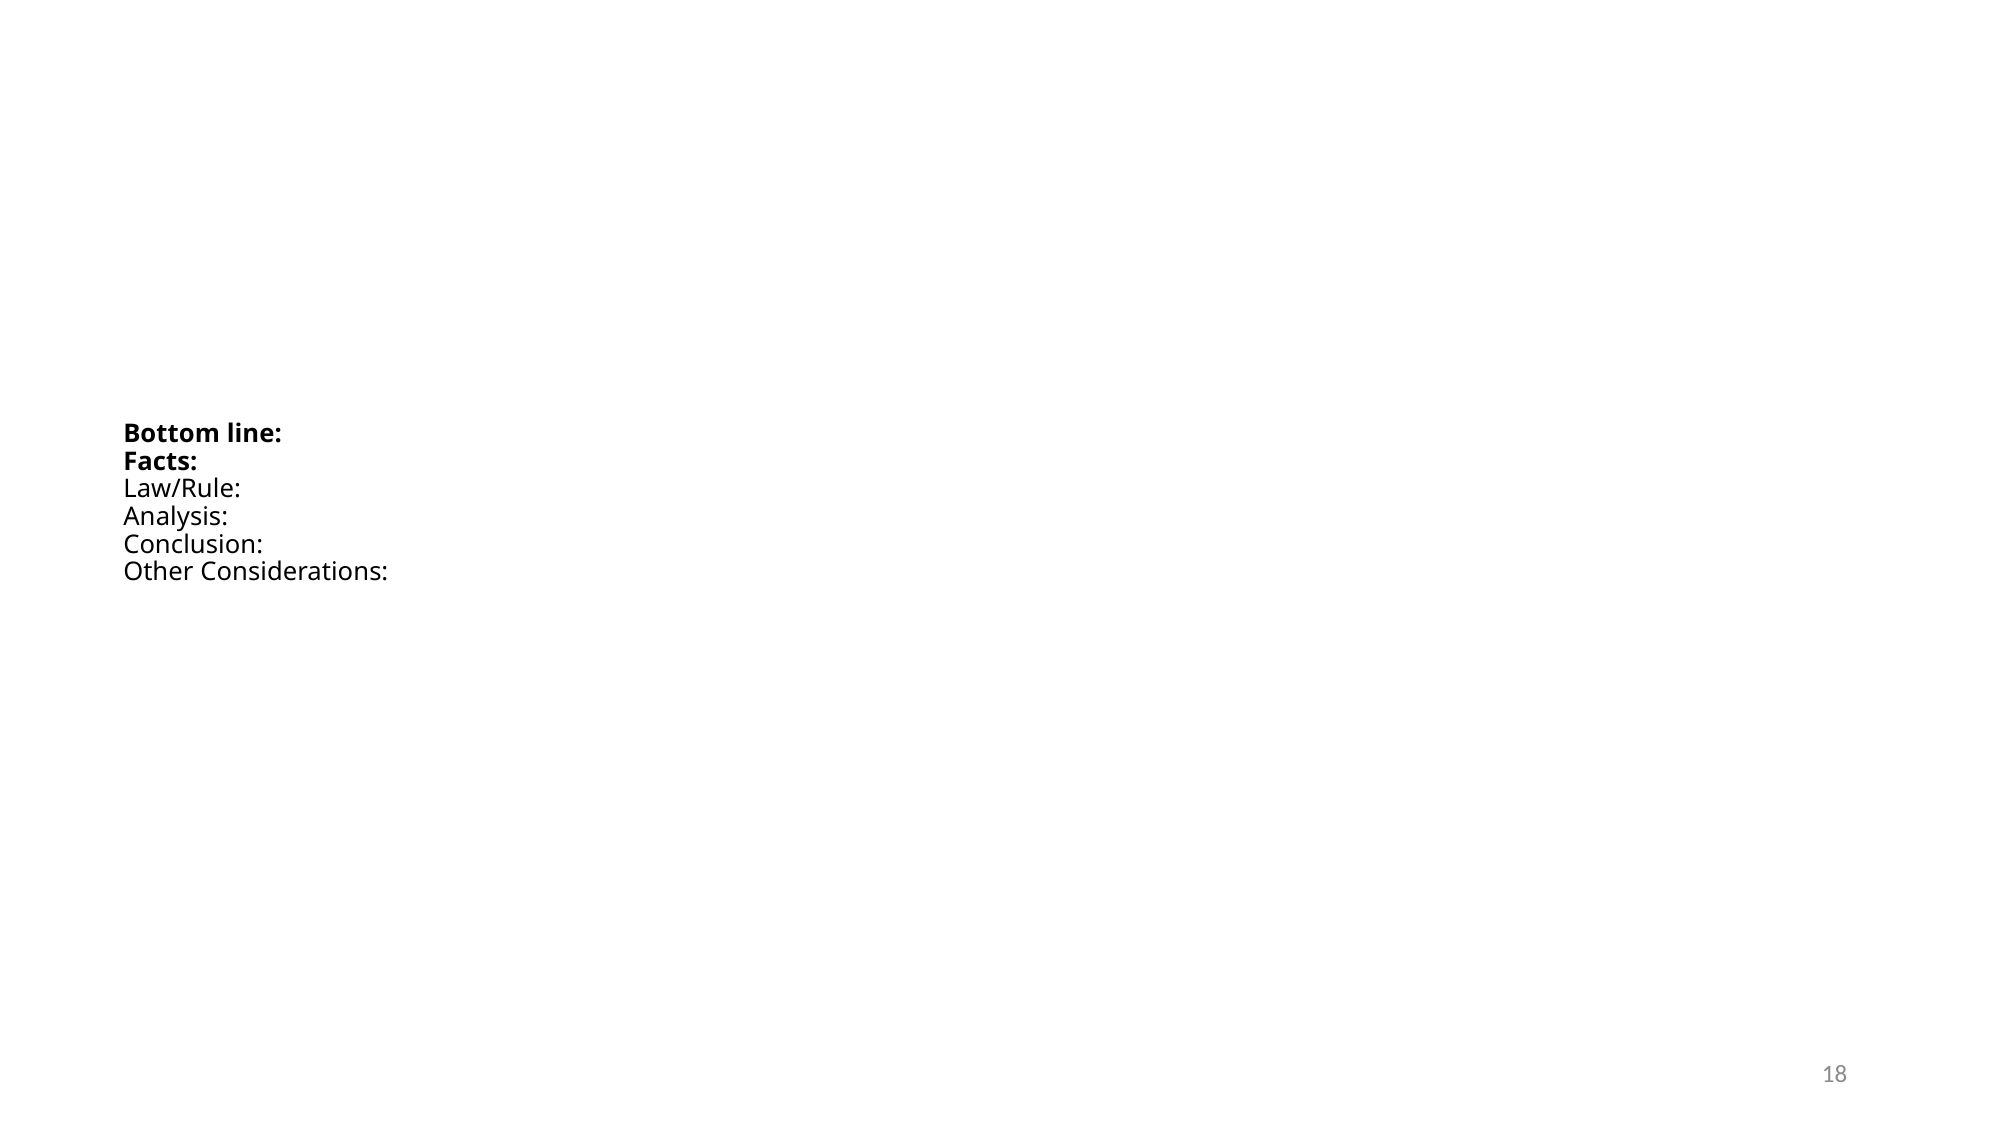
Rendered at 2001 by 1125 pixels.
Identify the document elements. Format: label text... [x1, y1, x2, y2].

title Bottom line: Facts: Law/Rule: Analysis: Conclusion: Other Considerations: [108, 409, 1834, 628]
slide_number 18 [1412, 1042, 1863, 1103]
